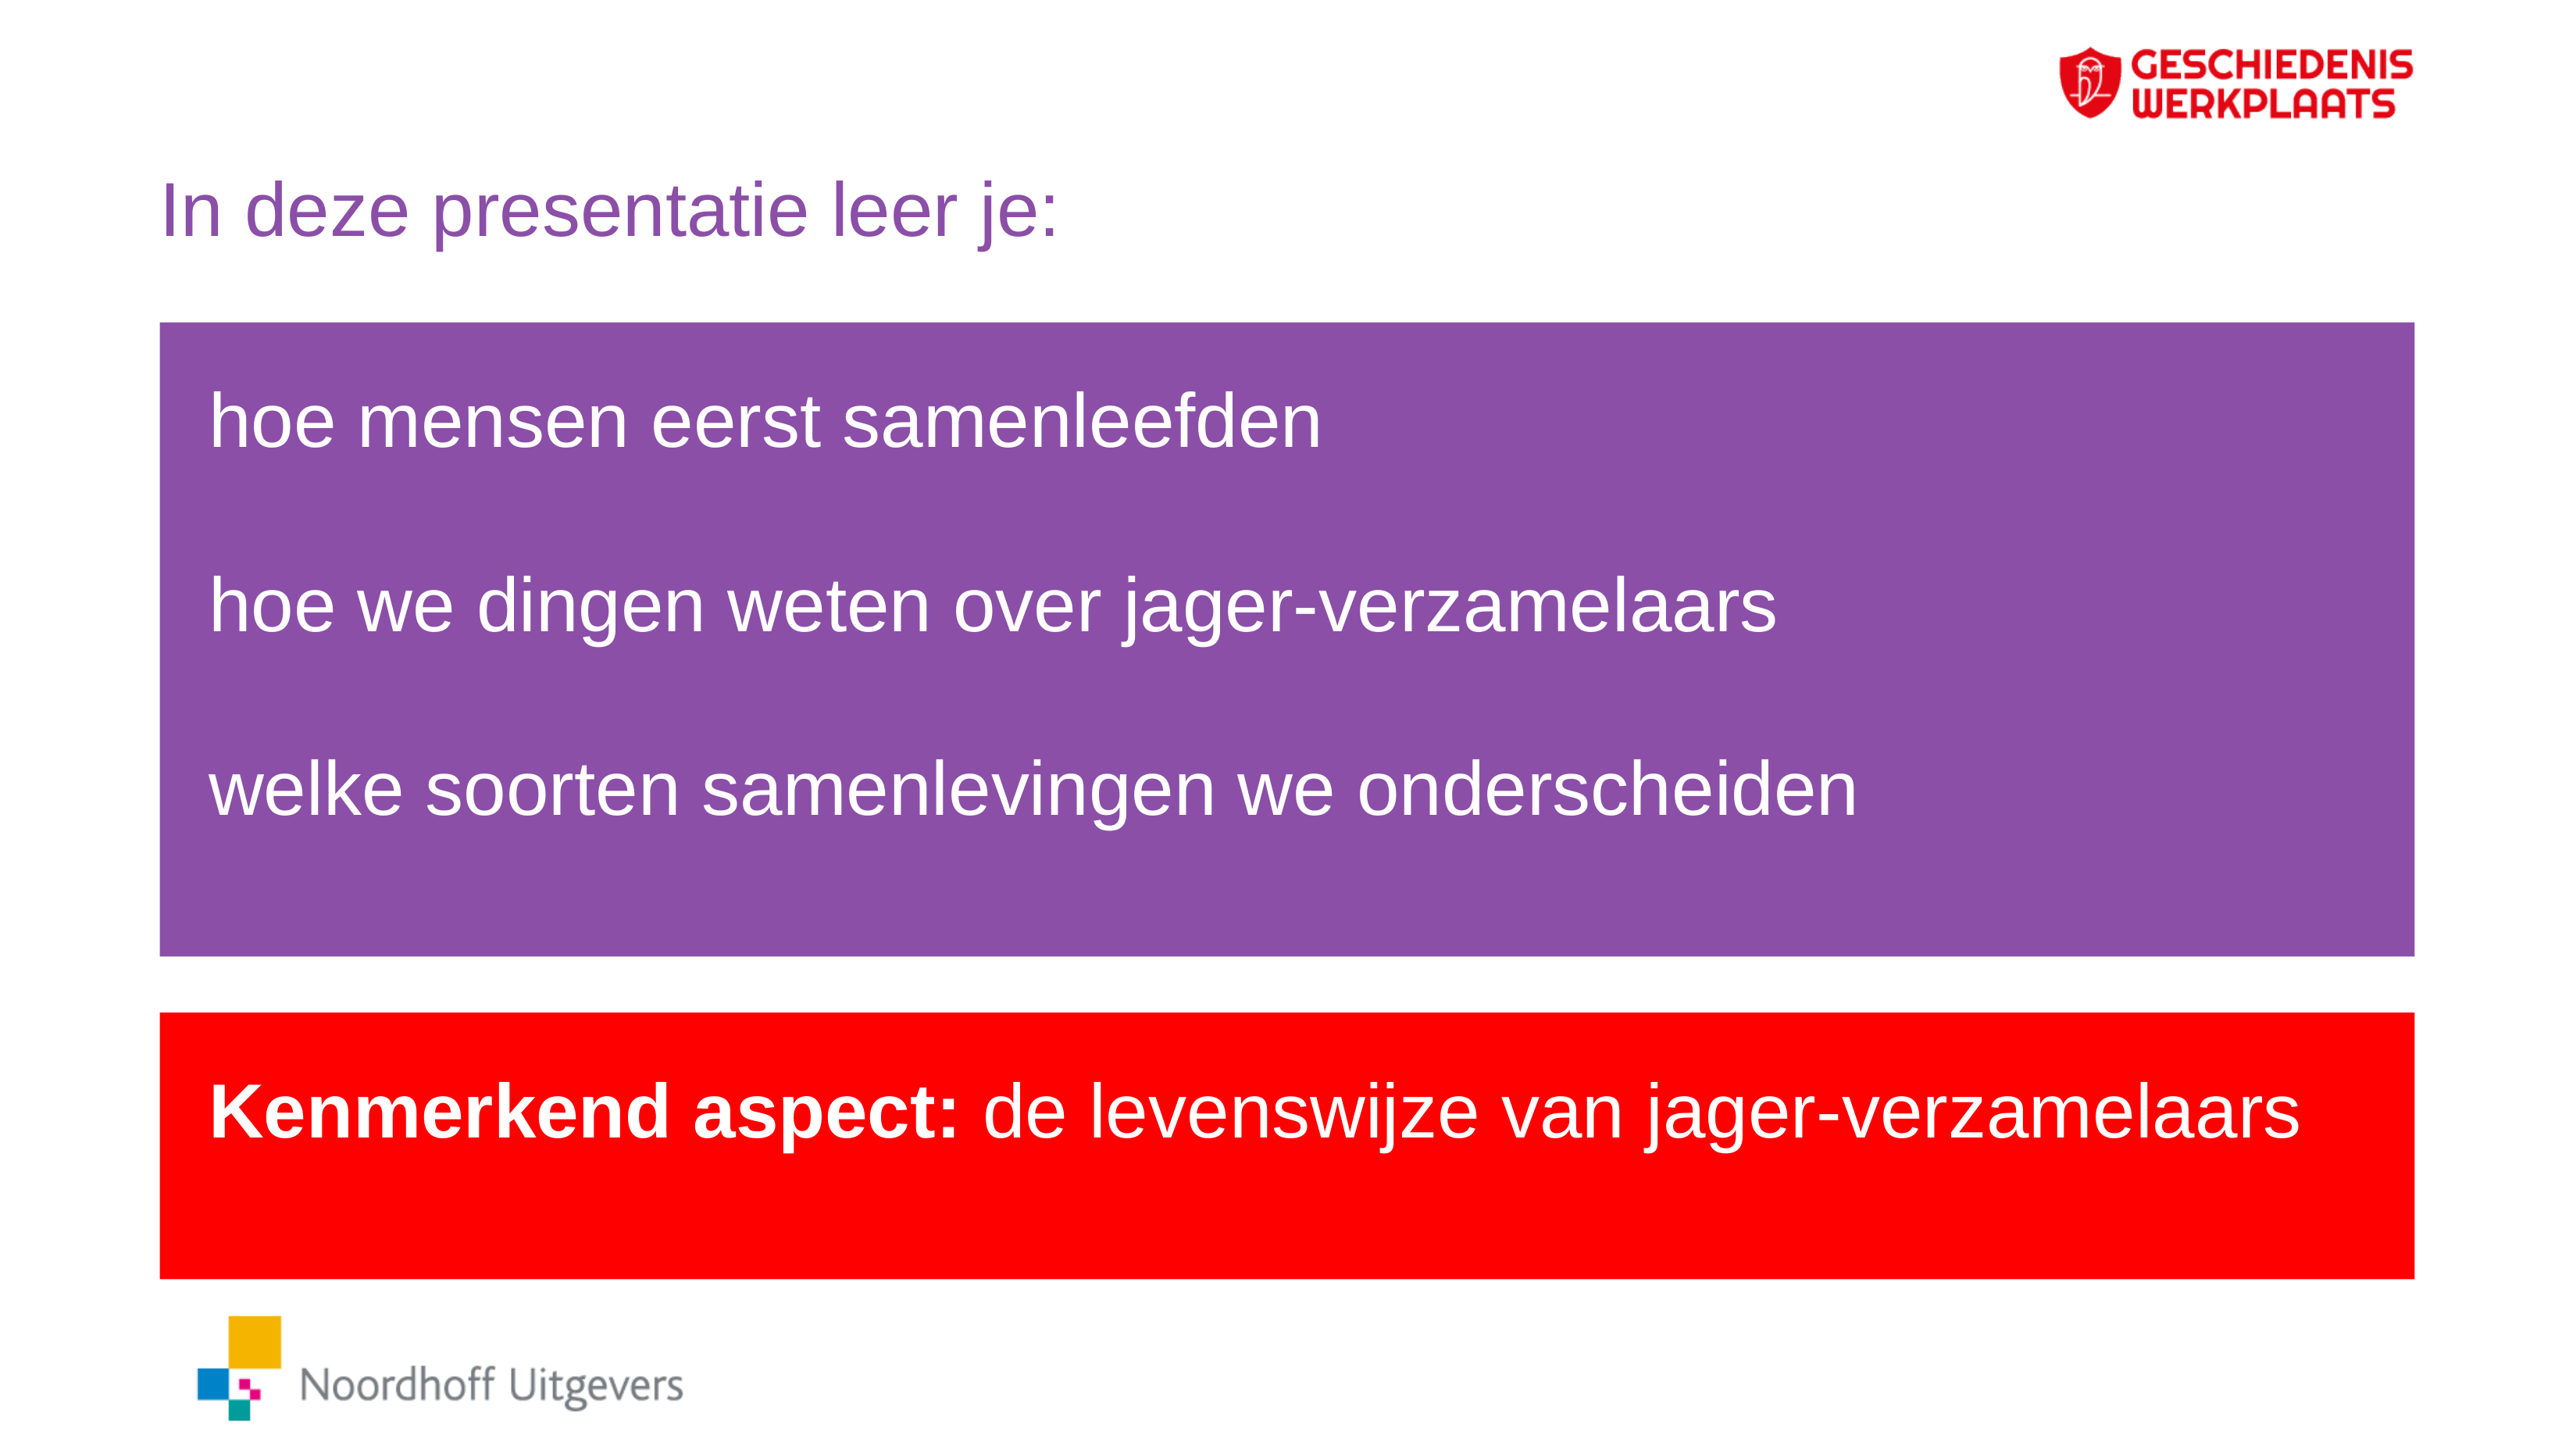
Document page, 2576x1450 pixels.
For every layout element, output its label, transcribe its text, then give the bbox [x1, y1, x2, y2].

picture [1610, 0, 2576, 161]
list hoe mensen eerst samenleefden hoe we dingen weten over jager-verzamelaars welke soorten samenlevingen we onderscheiden [159, 322, 2415, 957]
picture [159, 1288, 802, 1449]
list Kenmerkend aspect: de levenswijze van jager-verzamelaars [159, 1012, 2415, 1280]
title In deze presentatie leer je: [159, 159, 2416, 266]
